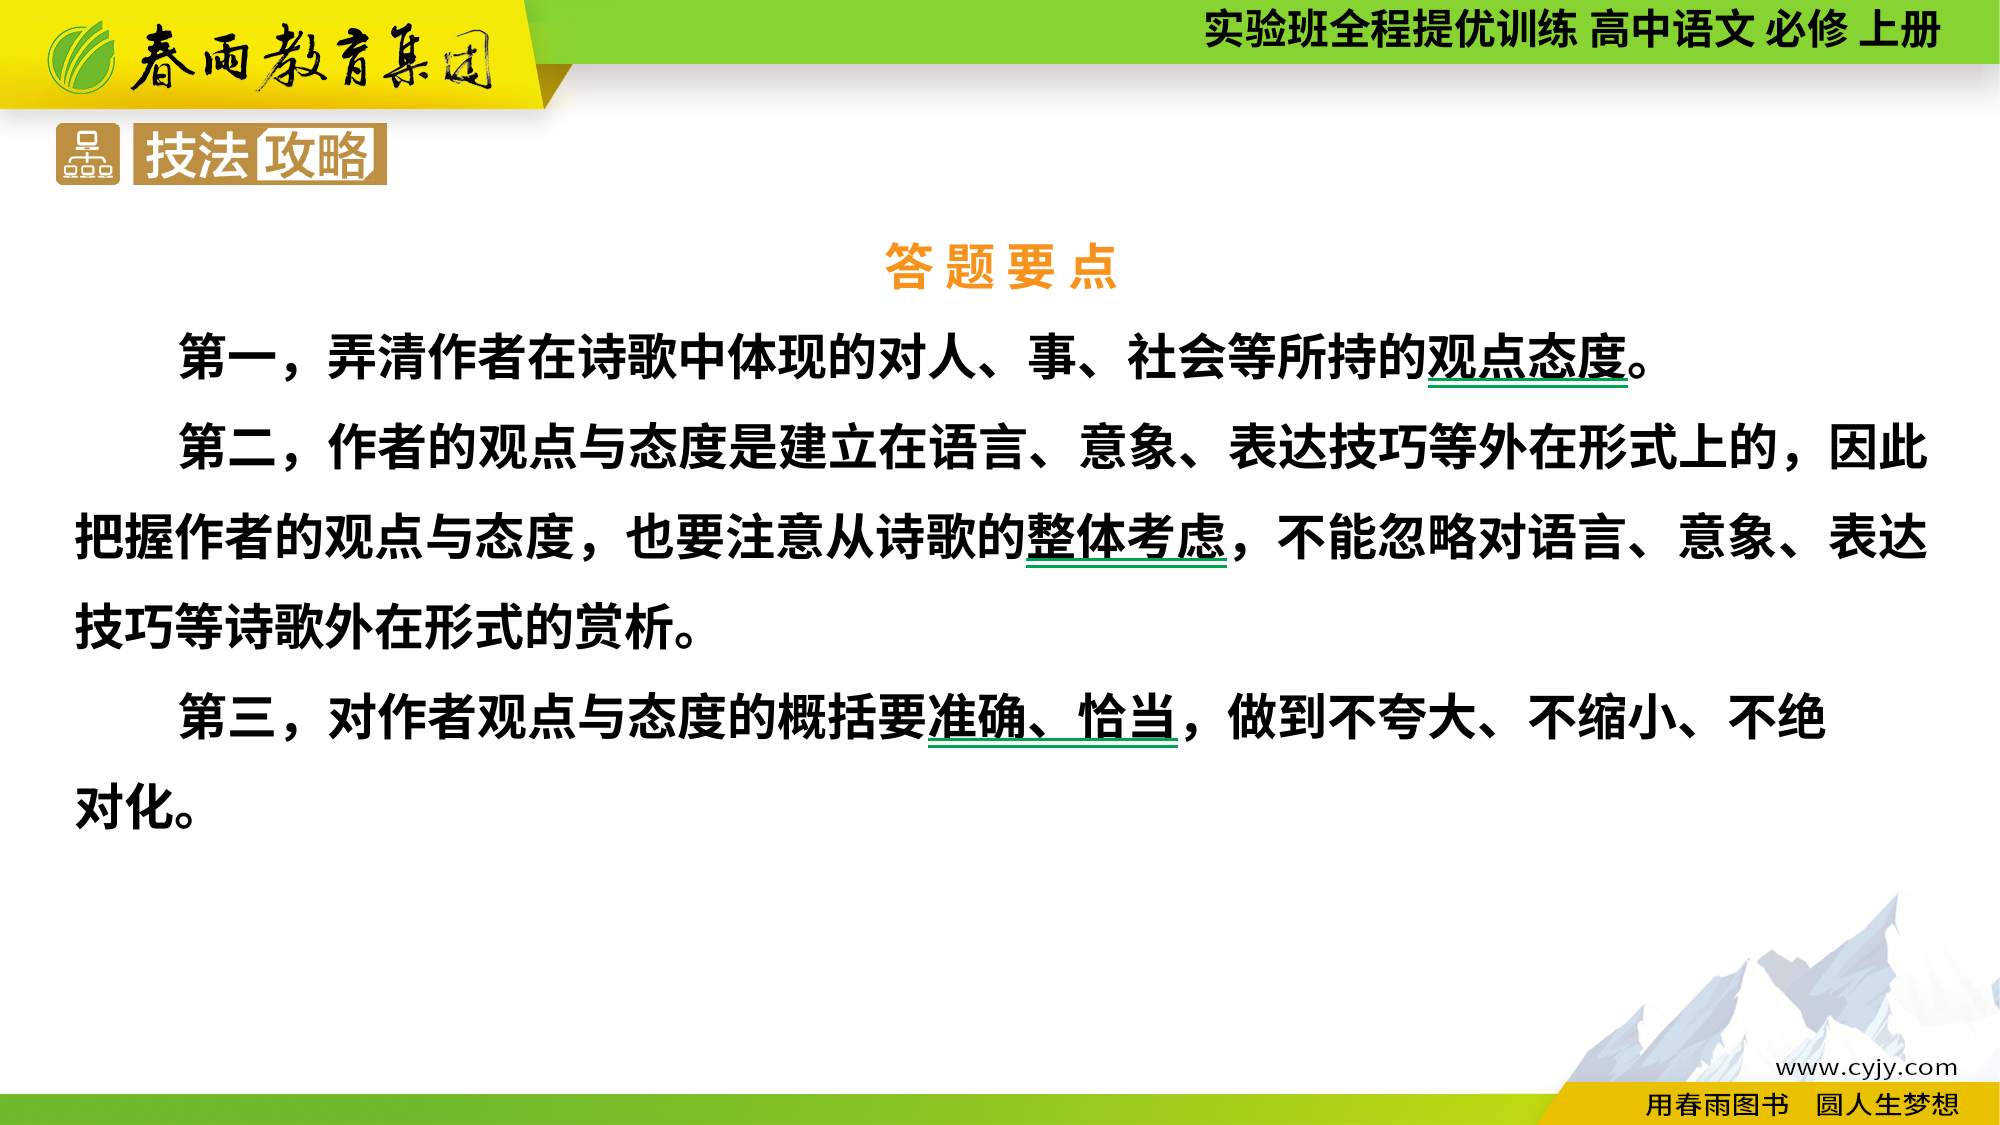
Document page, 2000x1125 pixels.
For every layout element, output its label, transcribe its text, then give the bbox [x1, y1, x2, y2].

picture [0, 0, 2000, 1125]
list 答 题 要 点 第一，弄清作者在诗歌中体现的对人、事、社会等所持的观点态度。 第二，作者的观点与态度是建立在语言、意象、表达技巧等外在形式上的，因此把握作者的观点与态度，也要注意从诗歌的整体考虑，不能忽略对语言、意象、表达技巧等诗歌外在形式的赏析。 第三，对作者观点与态度的概括要准确、恰当，做到不夸大、不缩小、不绝 对化。 [59, 198, 1944, 850]
